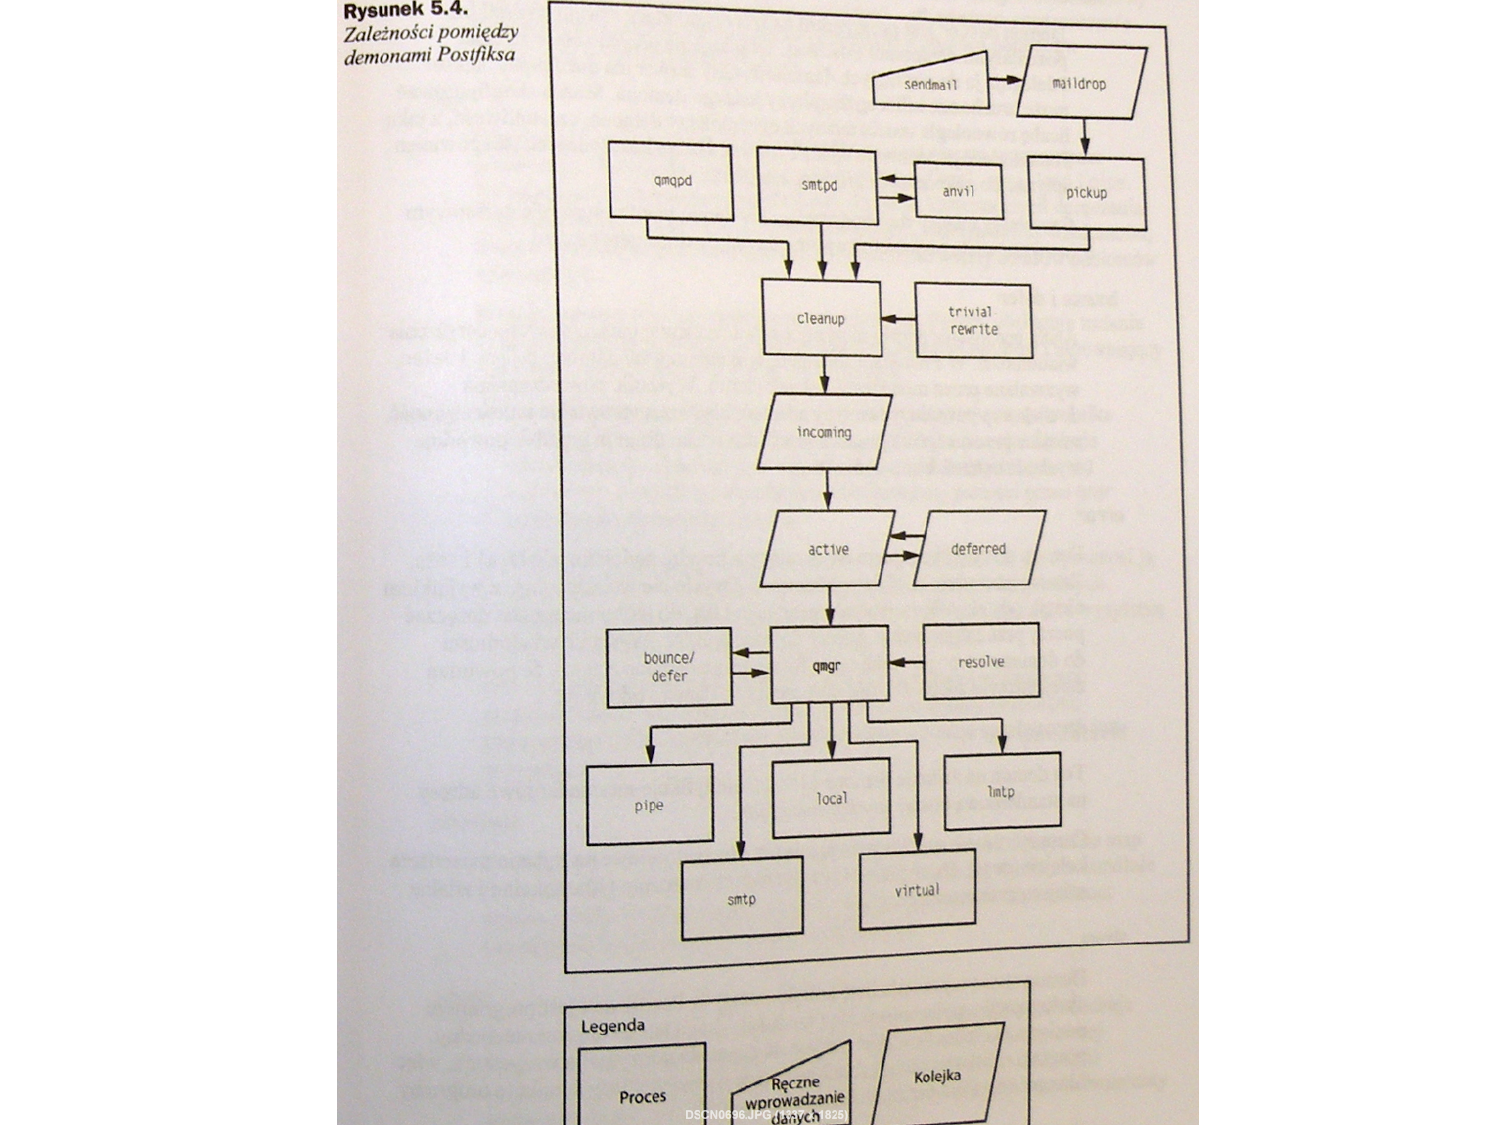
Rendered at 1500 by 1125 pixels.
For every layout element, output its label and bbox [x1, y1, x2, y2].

picture [337, 0, 1199, 1125]
